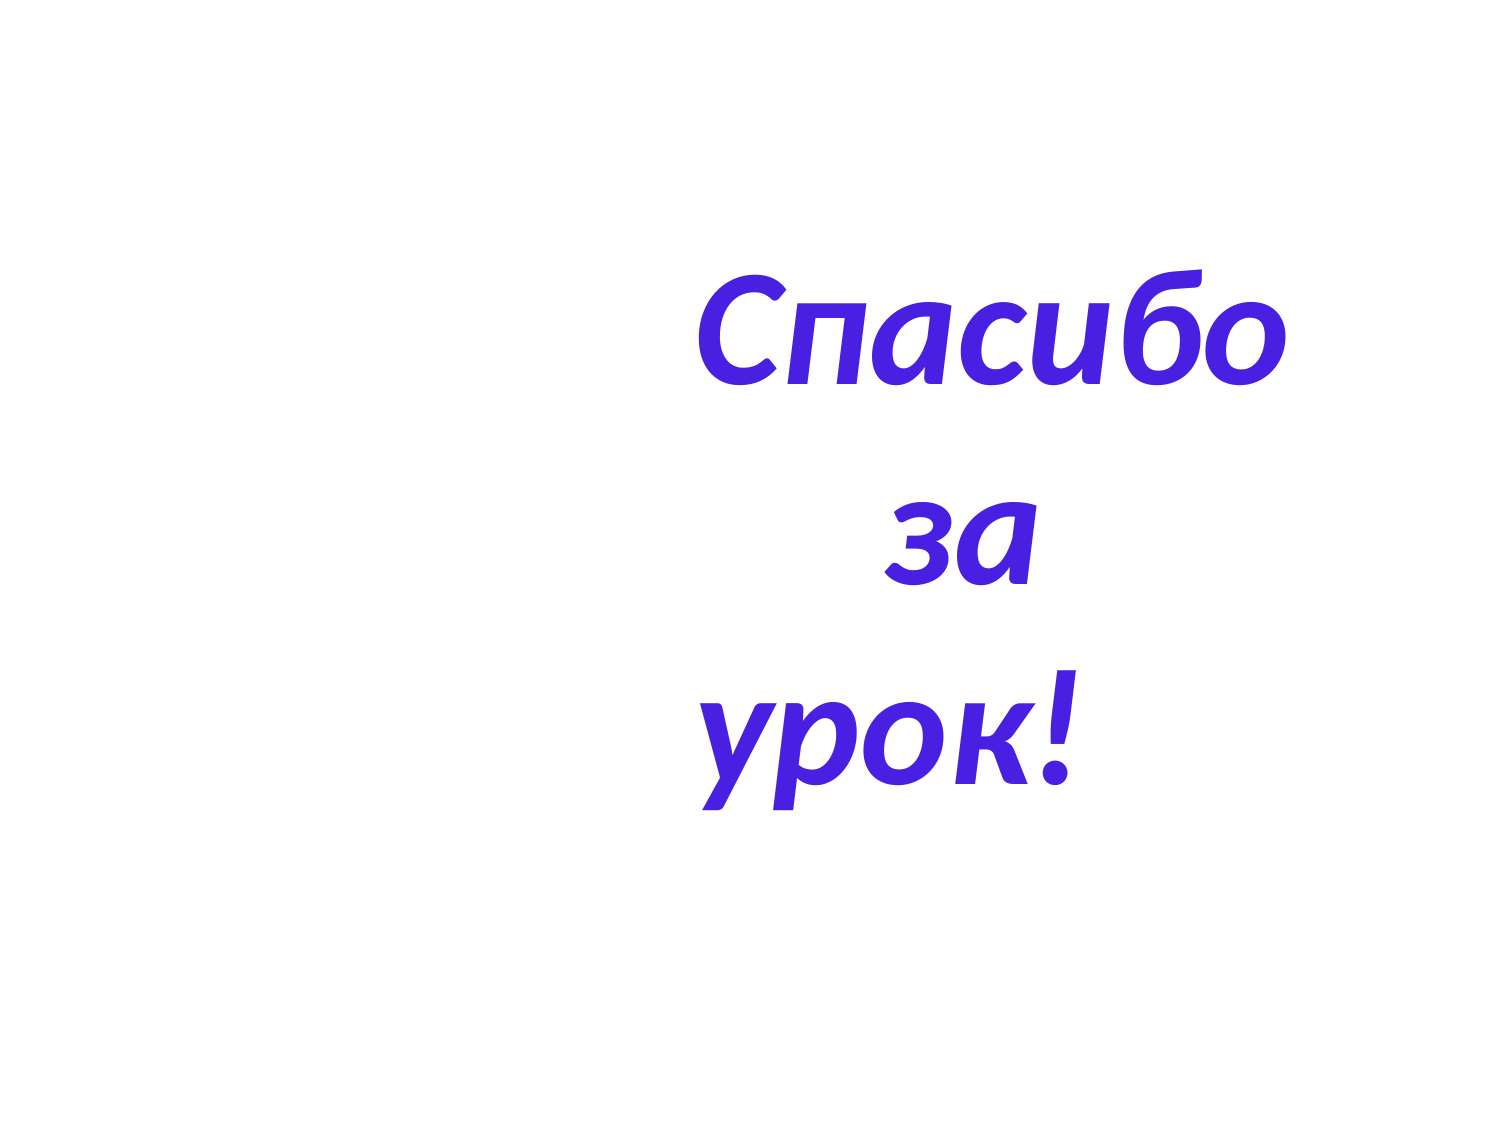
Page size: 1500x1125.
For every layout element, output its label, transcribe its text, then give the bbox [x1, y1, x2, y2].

text_box Спасибо за урок! [679, 210, 1442, 826]
